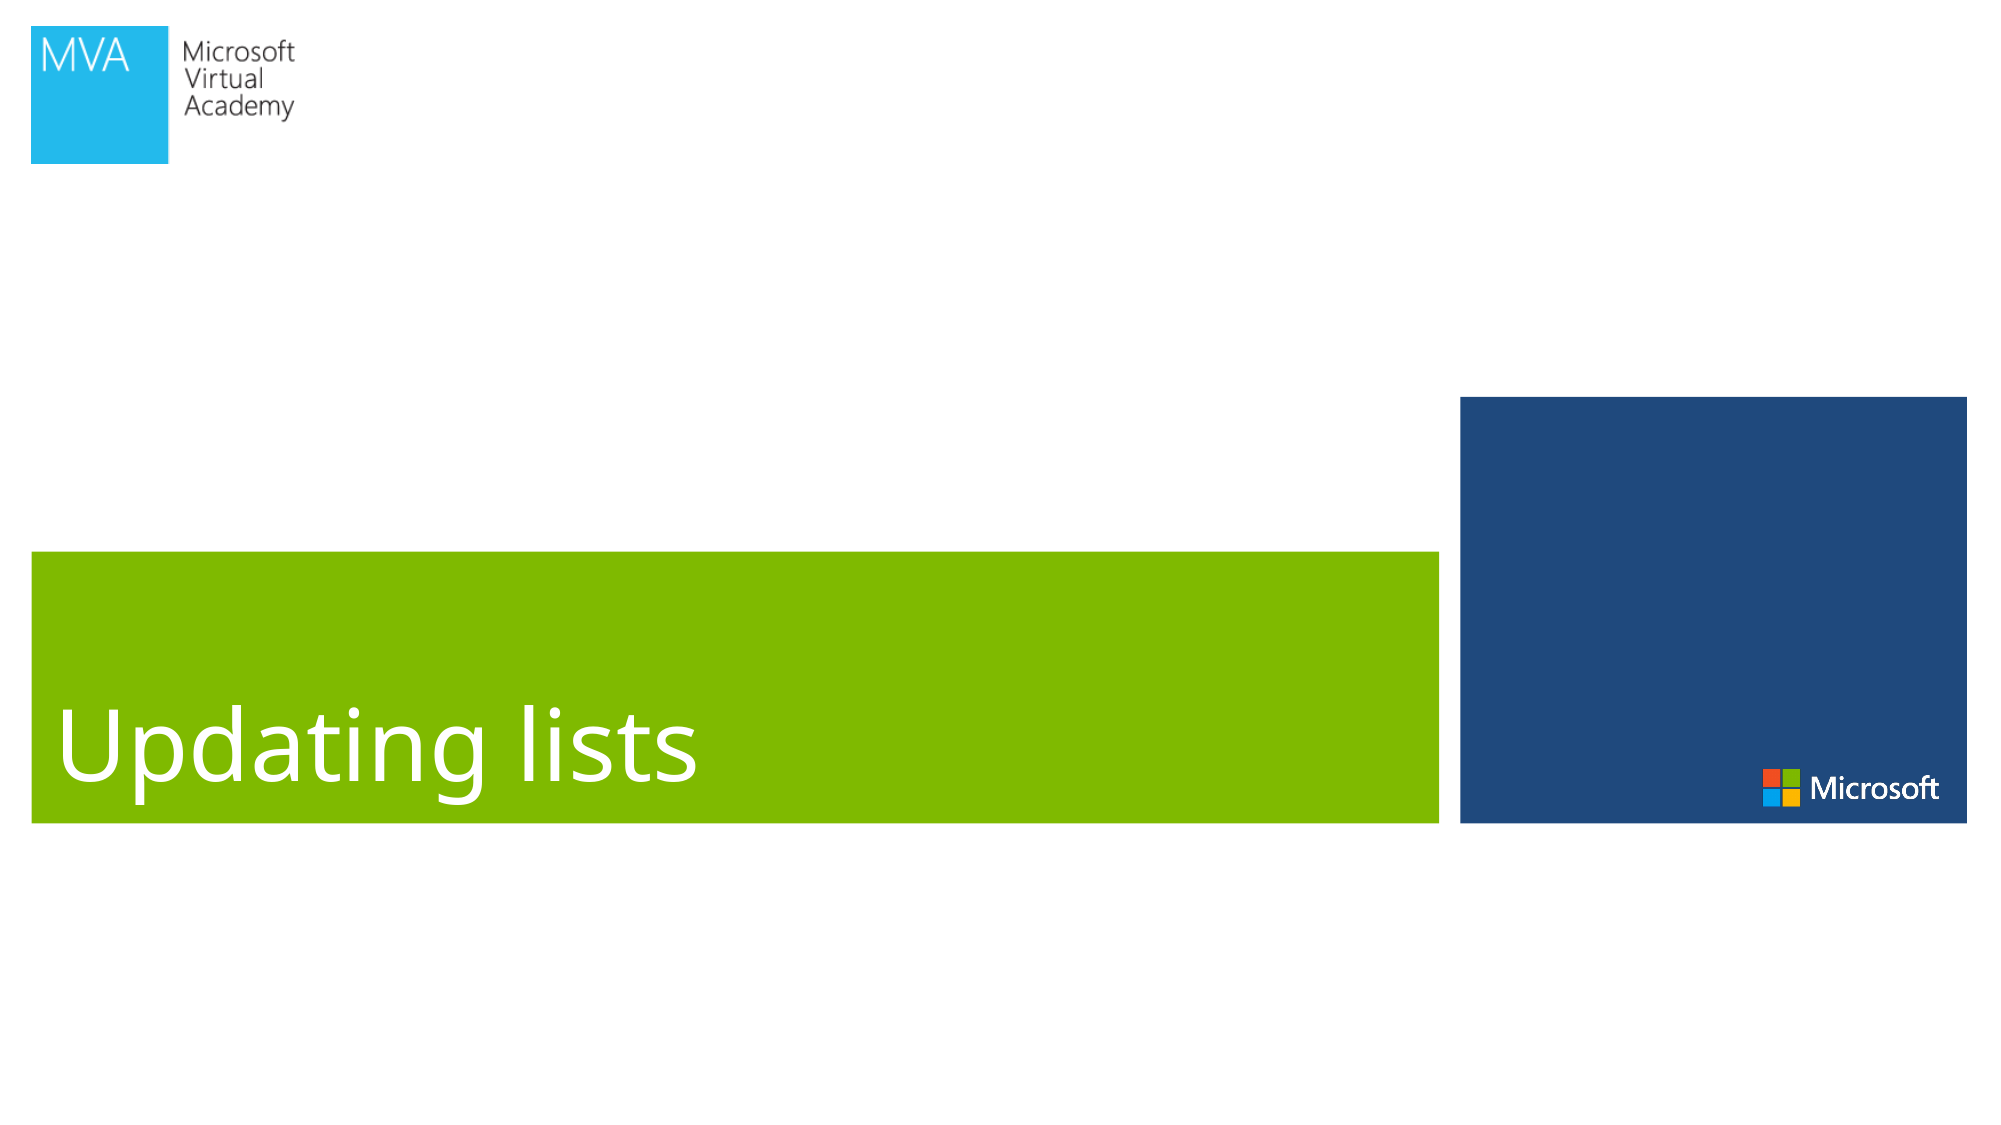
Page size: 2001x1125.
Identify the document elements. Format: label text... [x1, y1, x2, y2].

picture [31, 26, 374, 164]
picture [1760, 759, 1947, 815]
title Updating lists [31, 551, 1440, 824]
